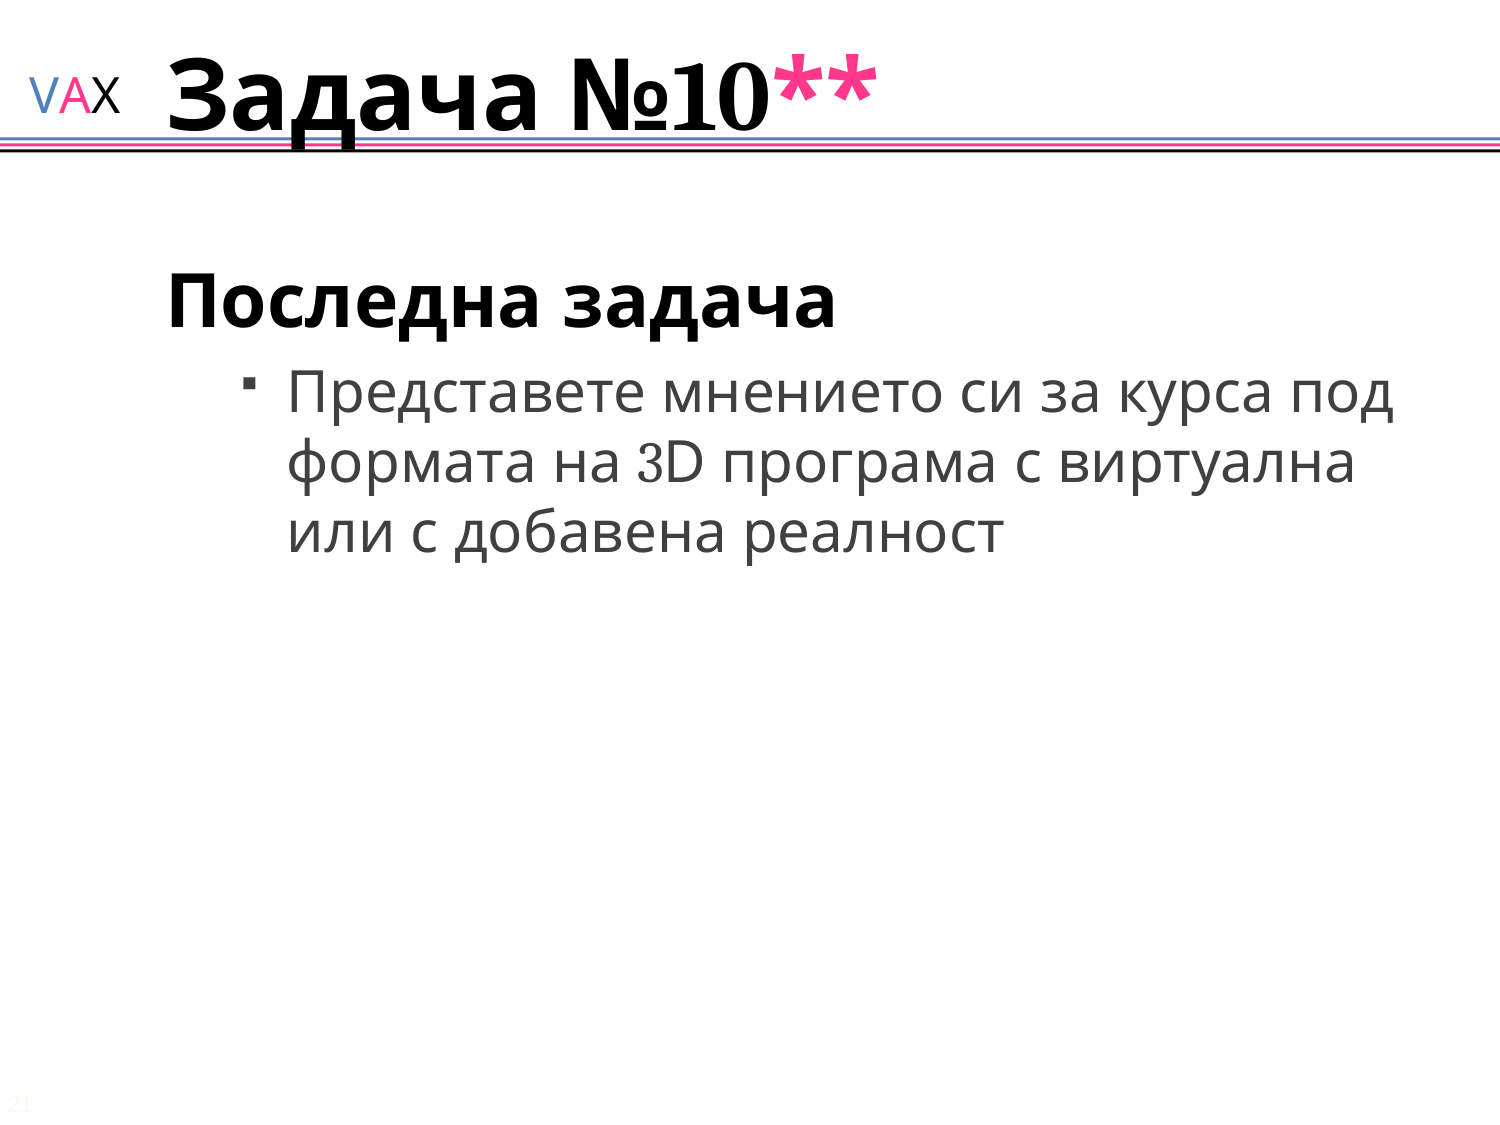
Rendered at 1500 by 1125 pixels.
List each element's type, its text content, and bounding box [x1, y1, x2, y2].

title Задача №10** [0, 37, 1500, 144]
list Последна задача Представете мнението си за курса под формата на 3D програма с виртуална или с добавена реалност [150, 200, 1488, 1113]
